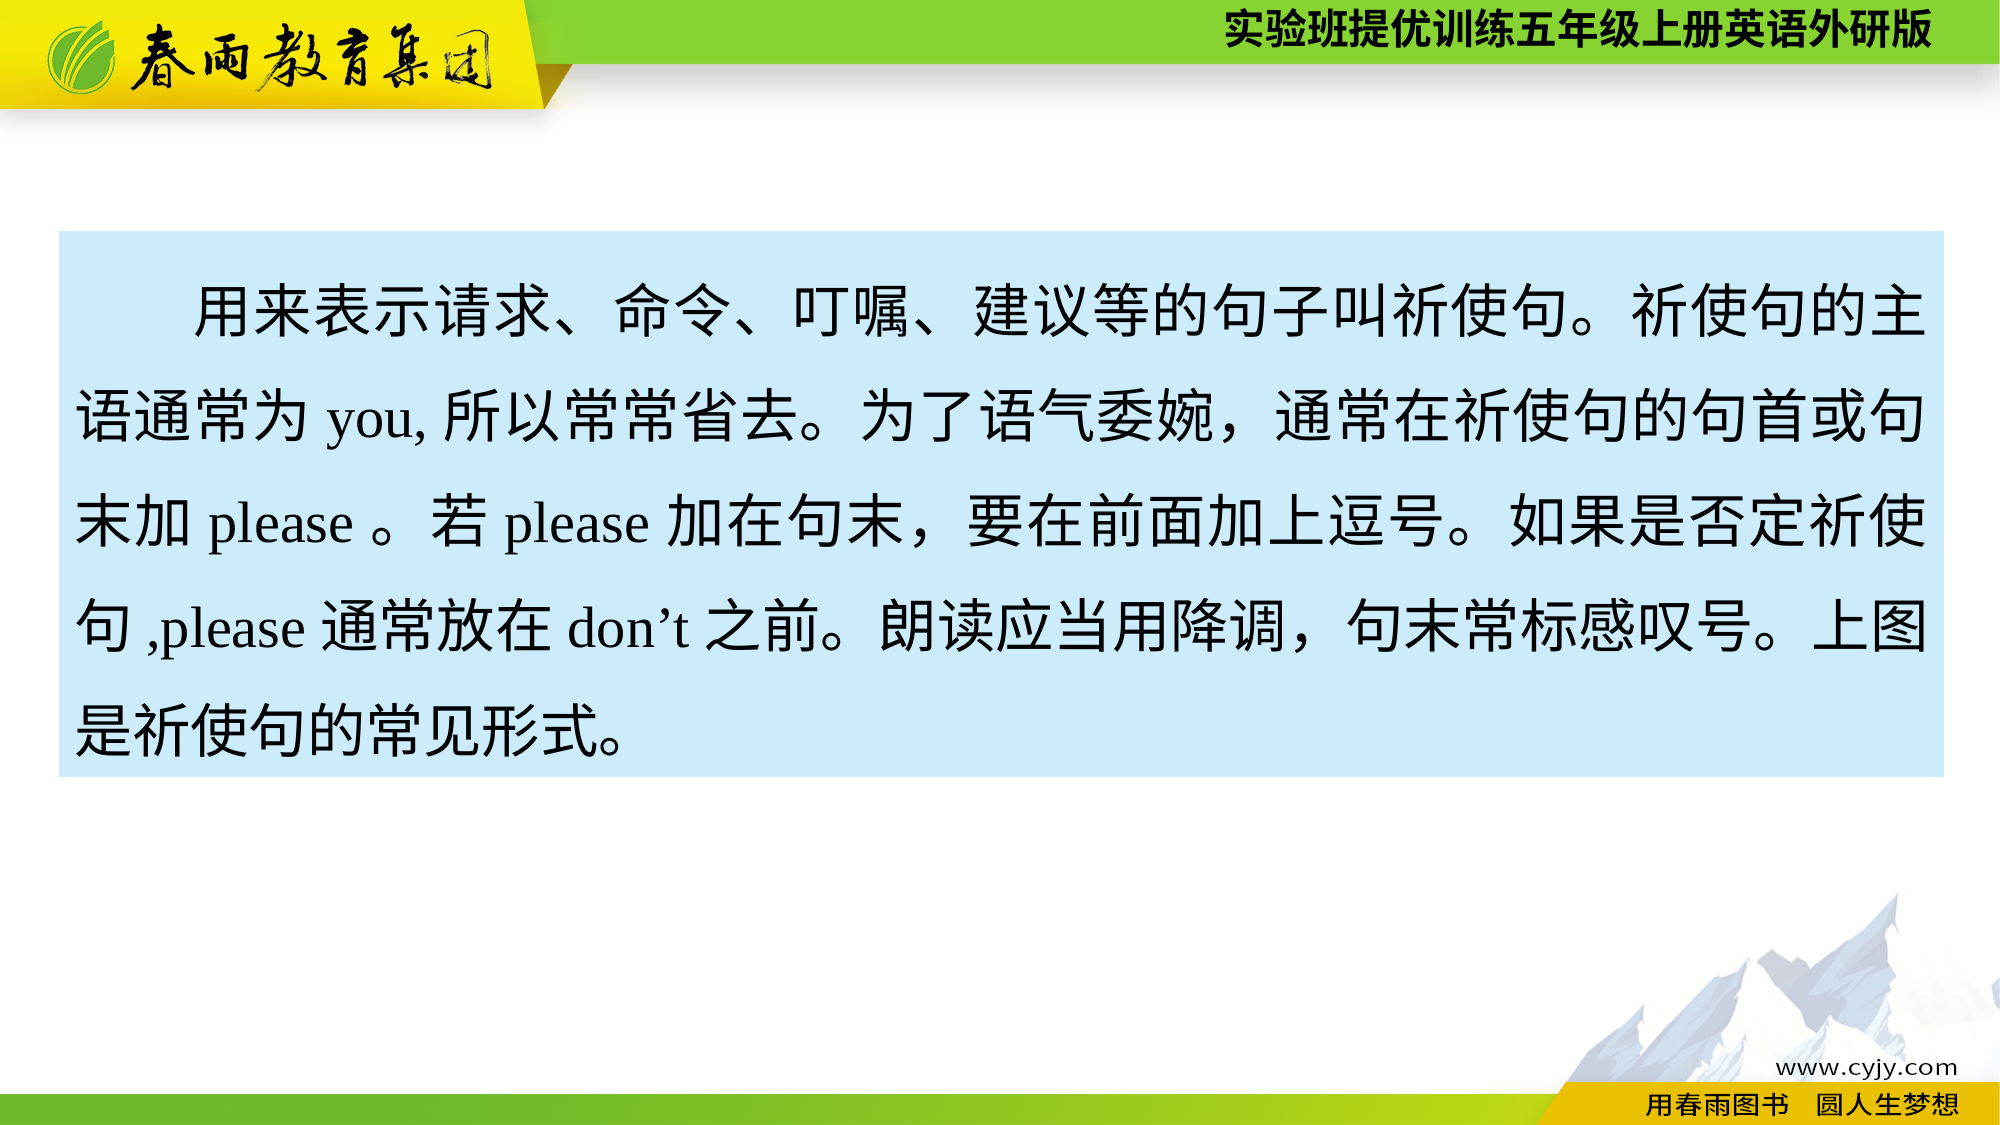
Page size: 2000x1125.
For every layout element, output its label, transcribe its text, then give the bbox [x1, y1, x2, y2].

list 用来表示请求、命令、叮嘱、建议等的句子叫祈使句。祈使句的主语通常为you,所以常常省去。为了语气委婉，通常在祈使句的句首或句末加please。若please加在句末，要在前面加上逗号。如果是否定祈使句,please通常放在don’t之前。朗读应当用降调，句末常标感叹号。上图是祈使句的常见形式。 [59, 231, 1944, 777]
picture [0, 0, 2000, 1125]
